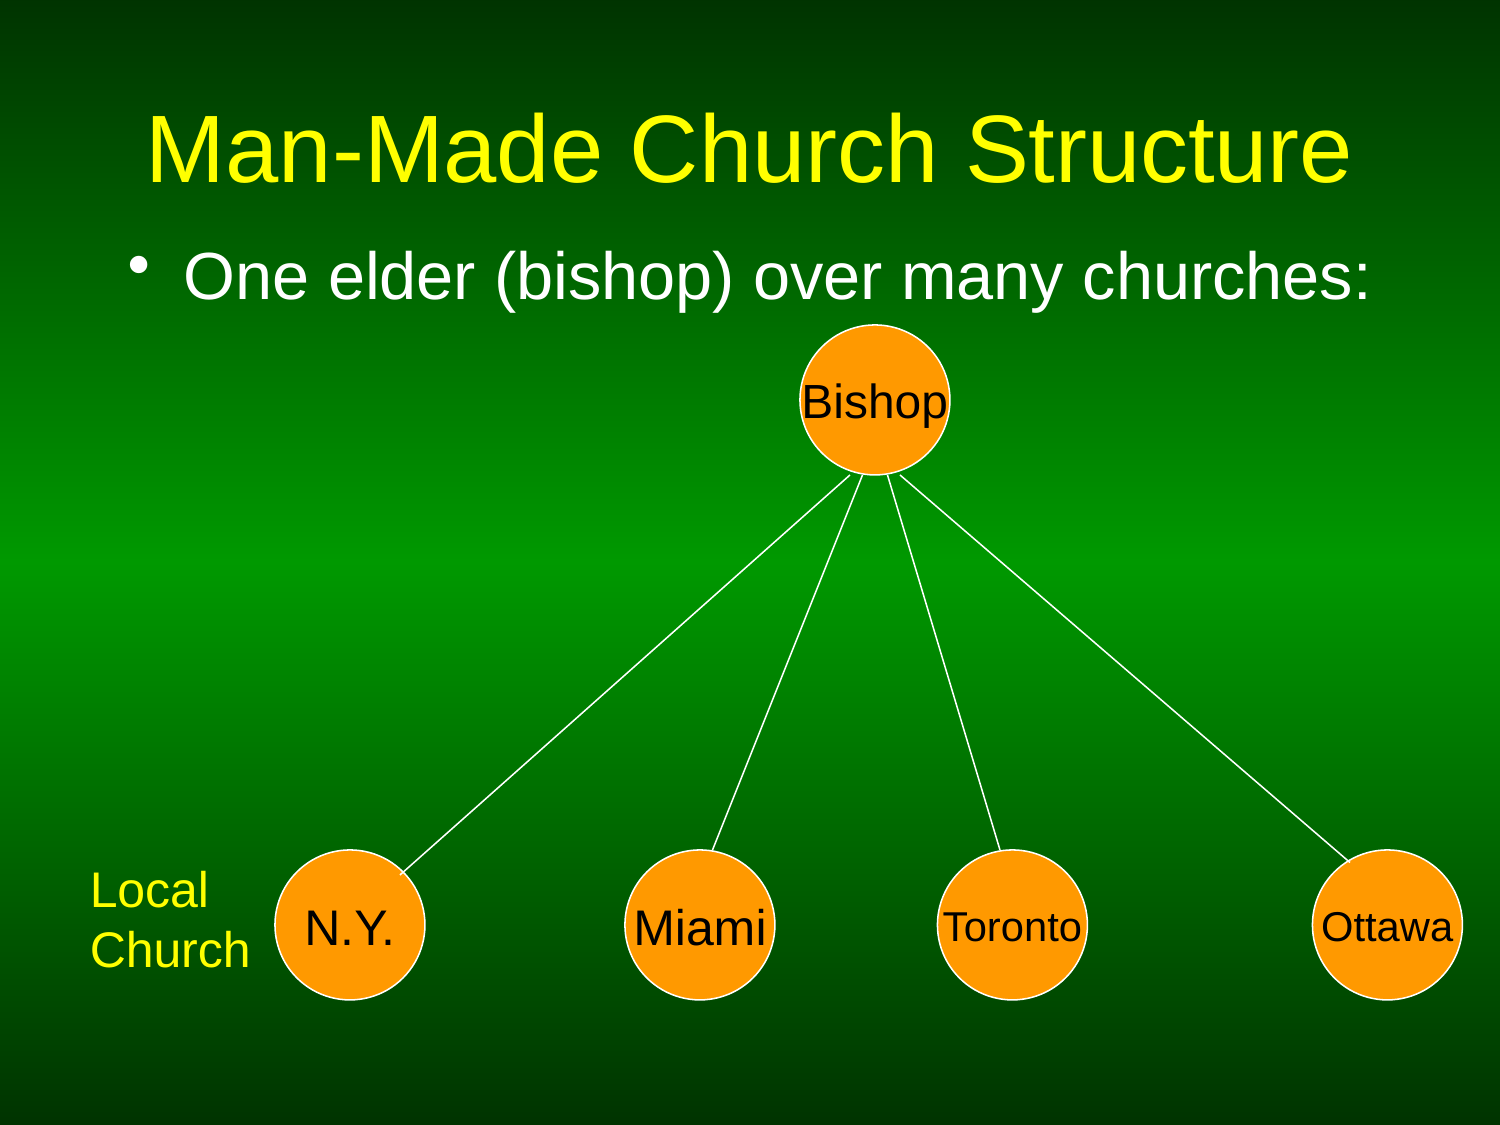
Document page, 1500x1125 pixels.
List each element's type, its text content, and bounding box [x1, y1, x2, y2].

text_box Local Church [75, 849, 275, 985]
text_box Bishop [799, 324, 950, 475]
text_box Toronto [937, 849, 1088, 1000]
list One elder (bishop) over many churches: [112, 224, 1463, 325]
text_box Ottawa [1312, 849, 1463, 1000]
title Man-Made Church Structure [37, 50, 1463, 238]
text_box N.Y. [275, 849, 425, 1000]
text_box Miami [624, 849, 775, 1000]
